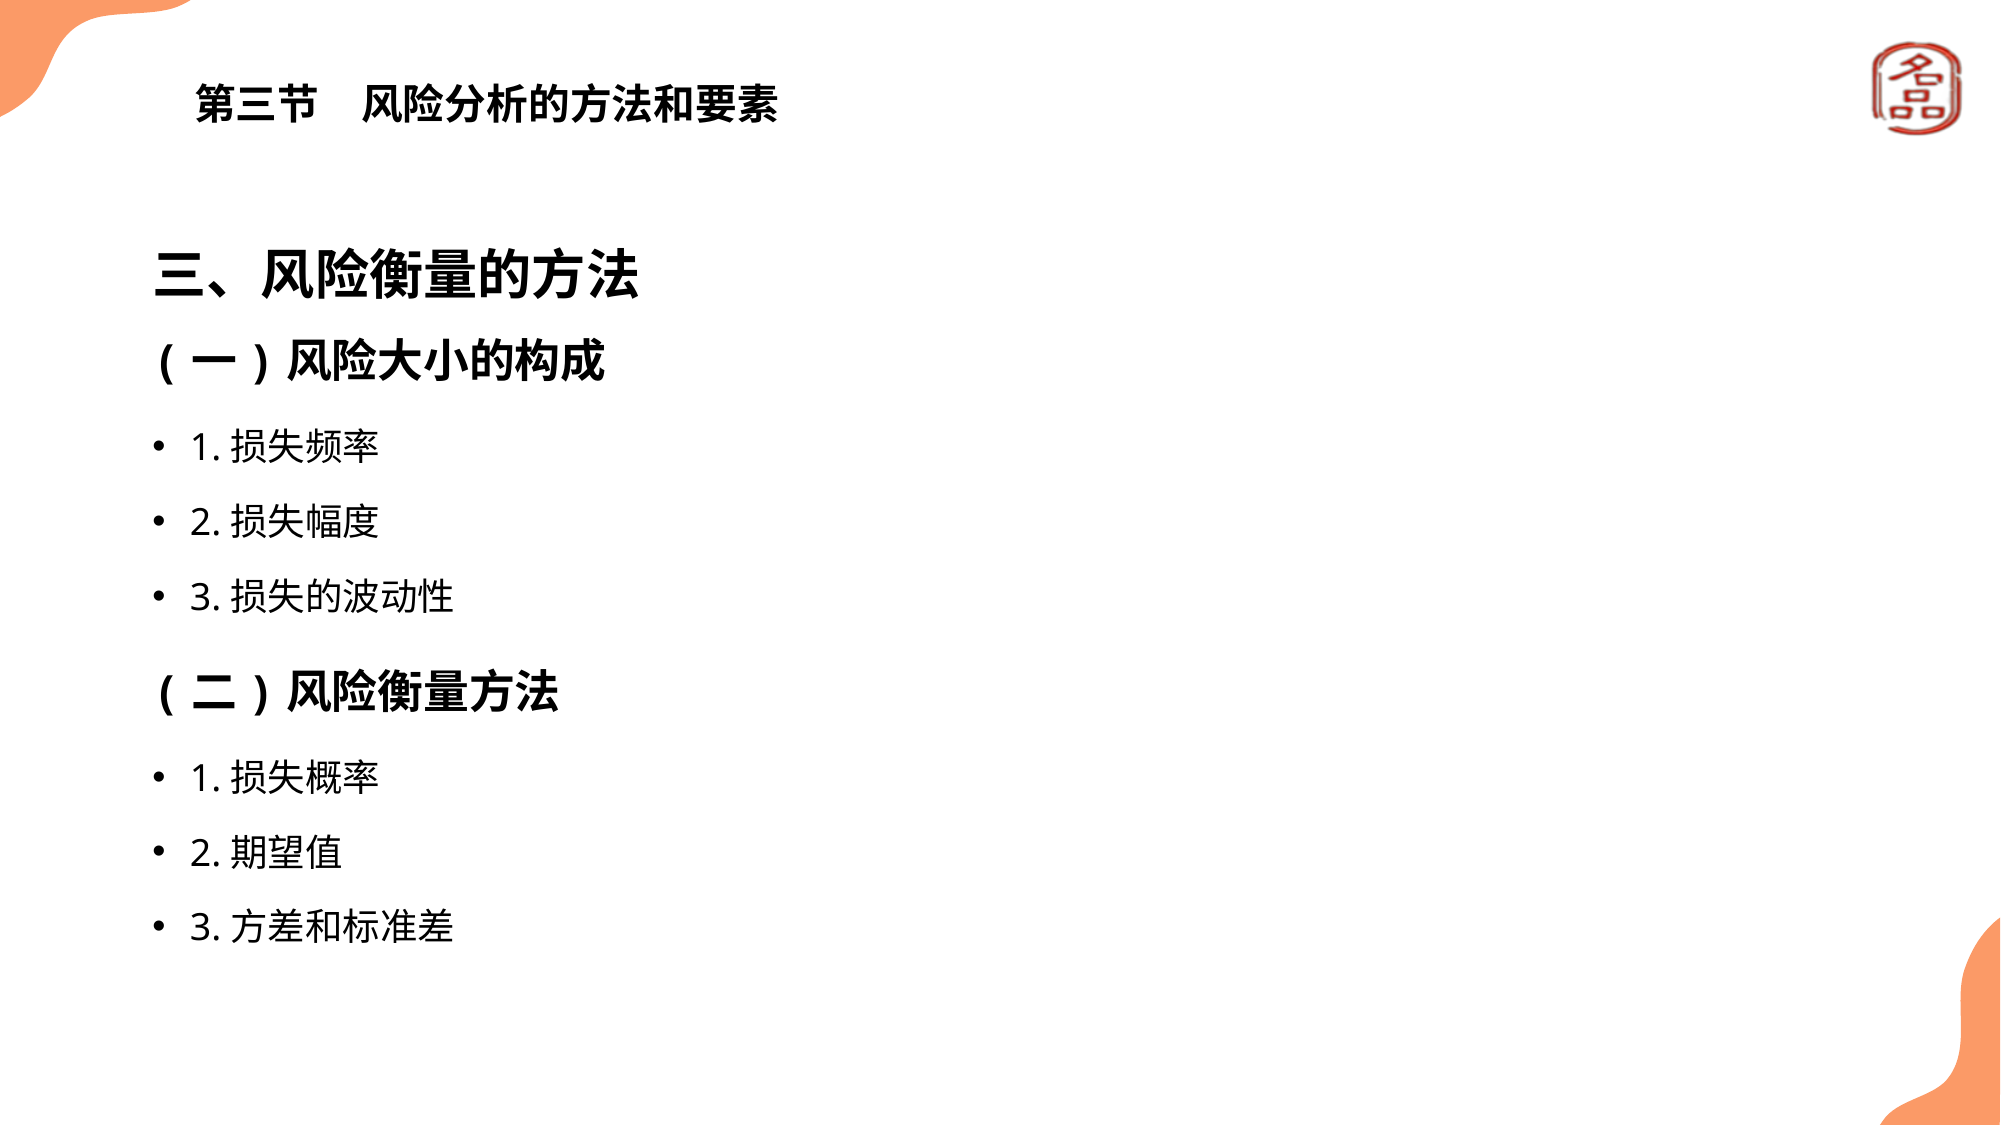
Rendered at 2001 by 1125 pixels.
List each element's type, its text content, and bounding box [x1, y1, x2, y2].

list 三、风险衡量的方法 (一)风险大小的构成 1.损失频率 2.损失幅度 3.损失的波动性 (二)风险衡量方法 1.损失概率 2.期望值 3.方差和标准差 [137, 217, 1863, 1031]
picture [1861, 10, 1990, 147]
title 第三节 风险分析的方法和要素 [137, 60, 1863, 152]
